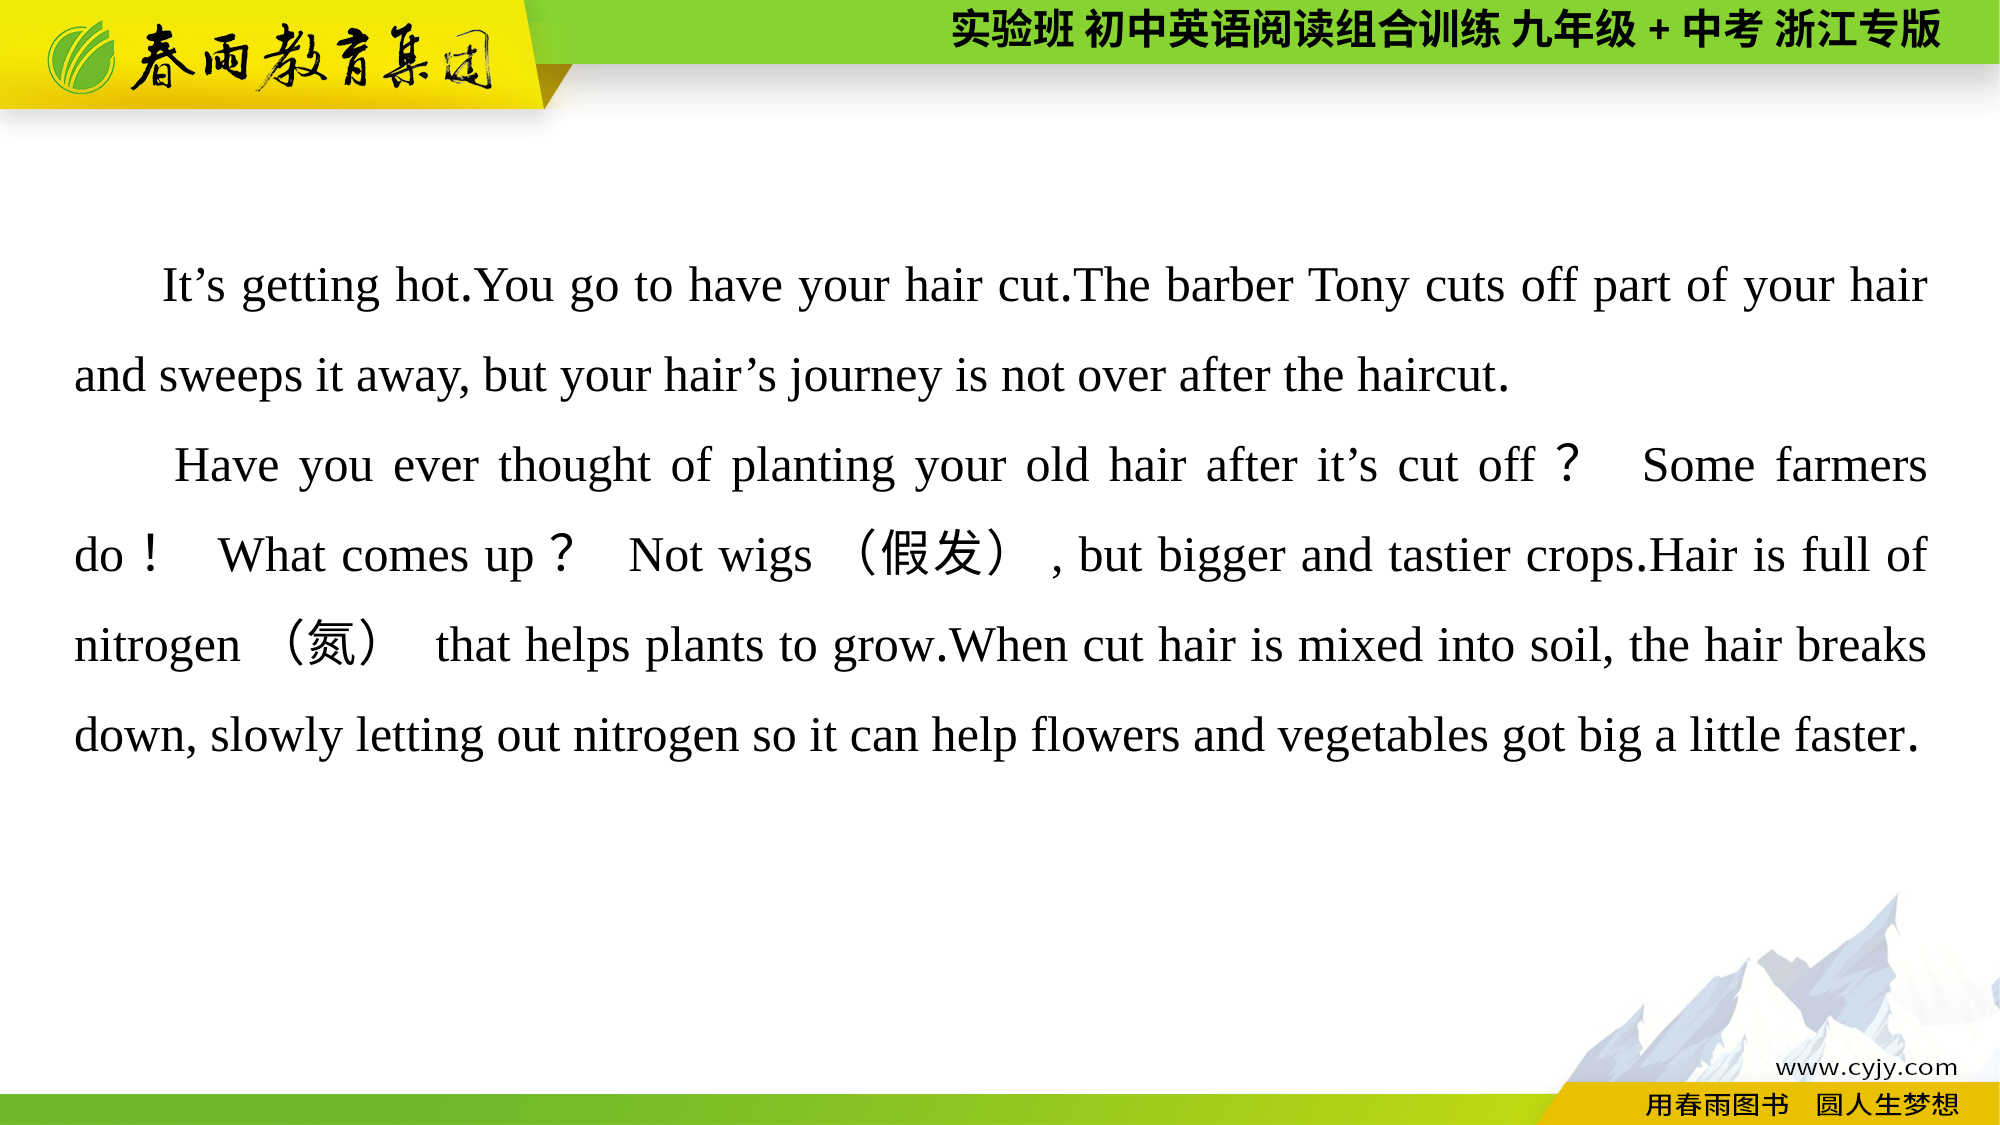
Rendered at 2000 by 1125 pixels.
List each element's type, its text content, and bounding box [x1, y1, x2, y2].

picture [0, 0, 2000, 1125]
list It’s getting hot.You go to have your hair cut.The barber Tony cuts off part of your hair and sweeps it away, but your hair’s journey is not over after the haircut. Have you ever thought of planting your old hair after it’s cut off？ Some farmers do！ What comes up？ Not wigs（假发）, but bigger and tastier crops.Hair is full of nitrogen（氮） that helps plants to grow.When cut hair is mixed into soil, the hair breaks down, slowly letting out nitrogen so it can help flowers and vegetables got big a little faster. [59, 214, 1944, 764]
